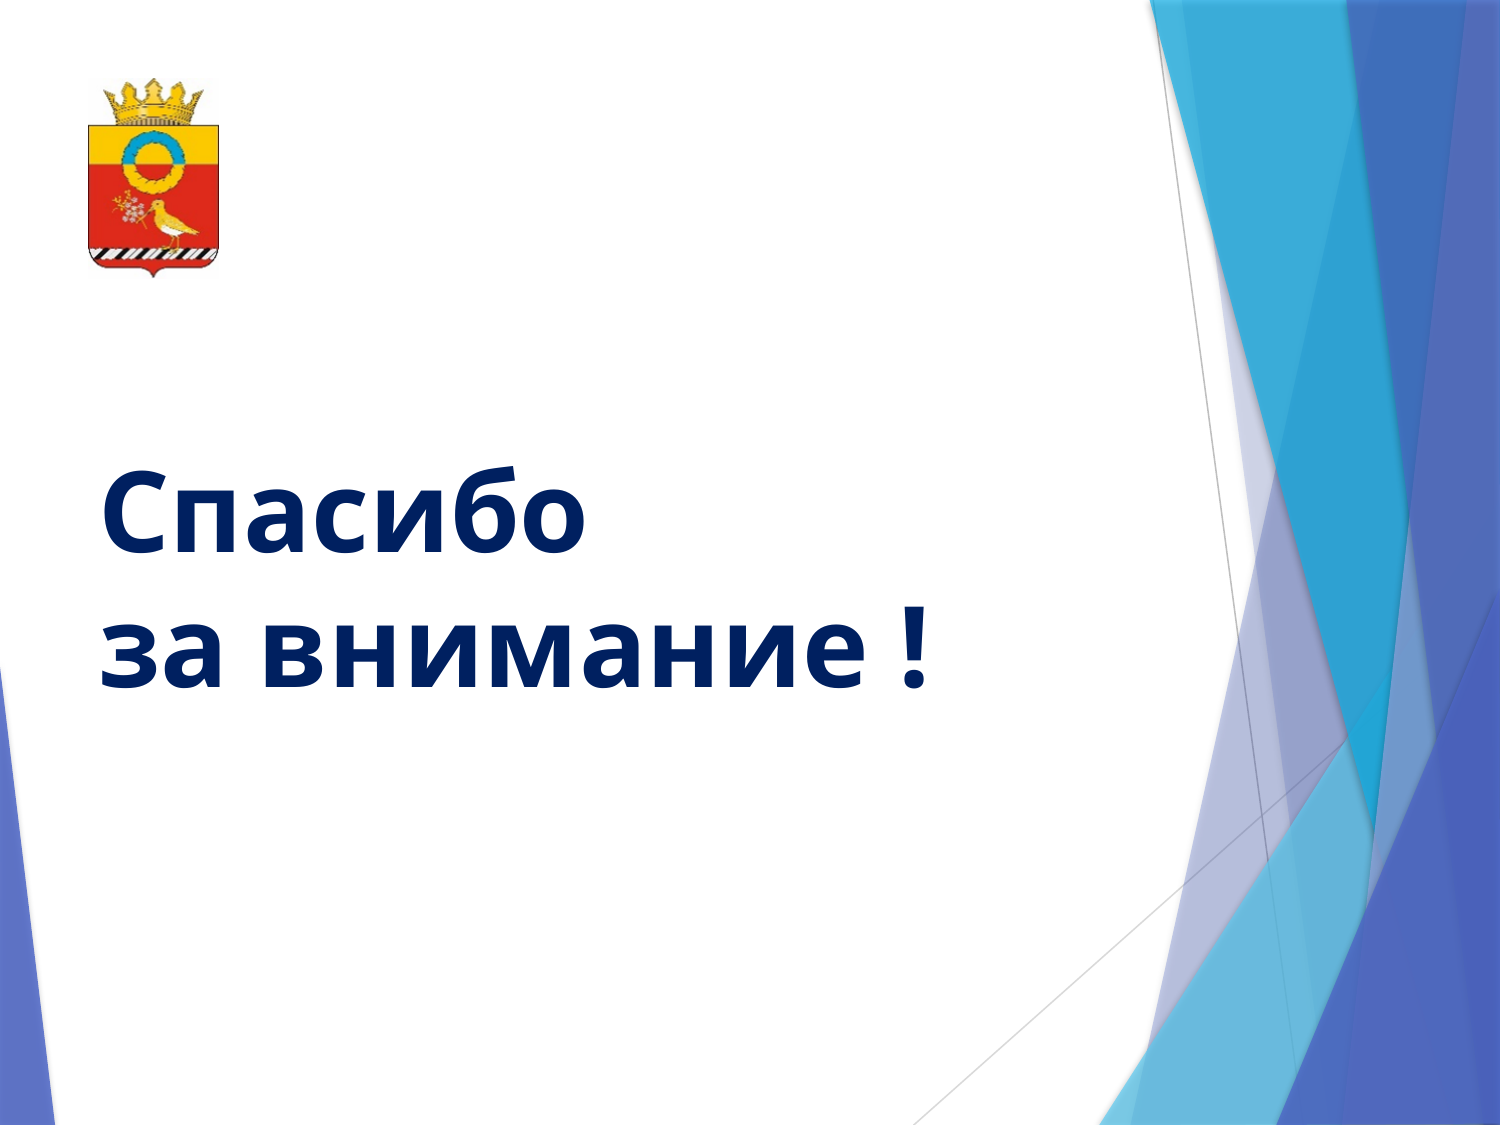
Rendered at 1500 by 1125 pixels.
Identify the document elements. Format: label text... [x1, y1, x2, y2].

picture [87, 77, 219, 280]
title Спасибо за внимание ! [83, 432, 1142, 650]
